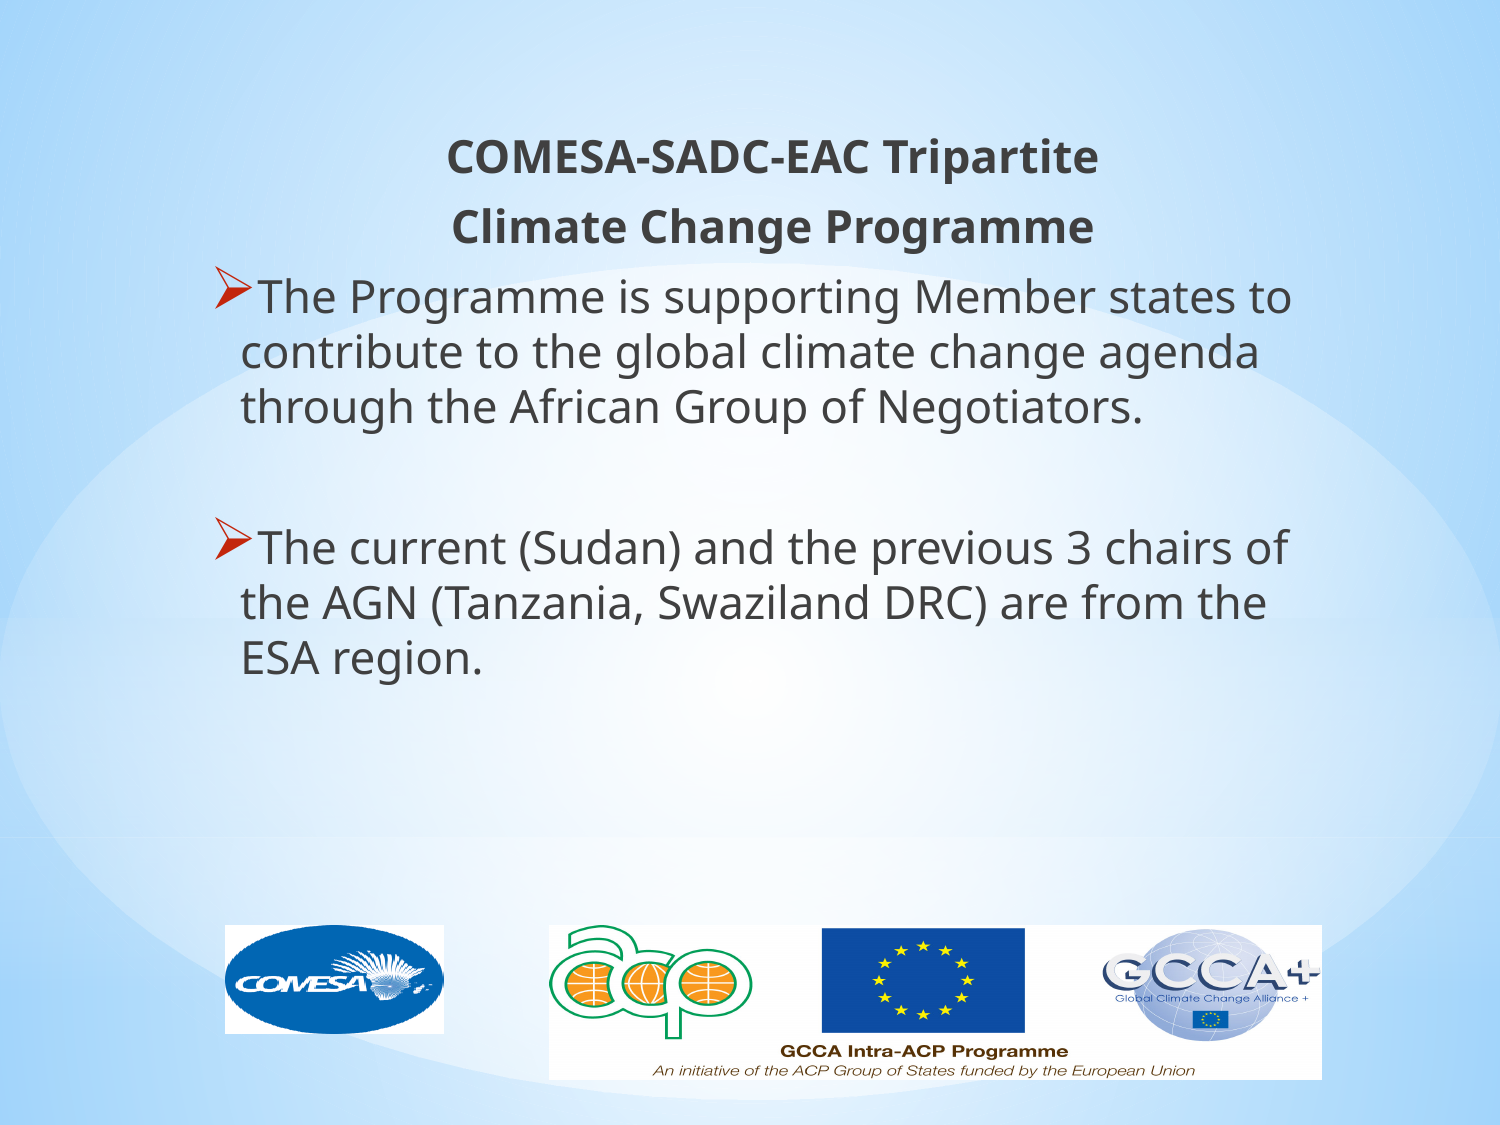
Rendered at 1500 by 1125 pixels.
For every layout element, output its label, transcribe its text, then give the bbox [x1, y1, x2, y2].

picture [224, 925, 444, 1035]
picture [549, 925, 1322, 1081]
list COMESA-SADC-EAC Tripartite Climate Change Programme The Programme is supporting Member states to contribute to the global climate change agenda through the African Group of Negotiators. The current (Sudan) and the previous 3 chairs of the AGN (Tanzania, Swaziland DRC) are from the ESA region. [187, 120, 1363, 938]
